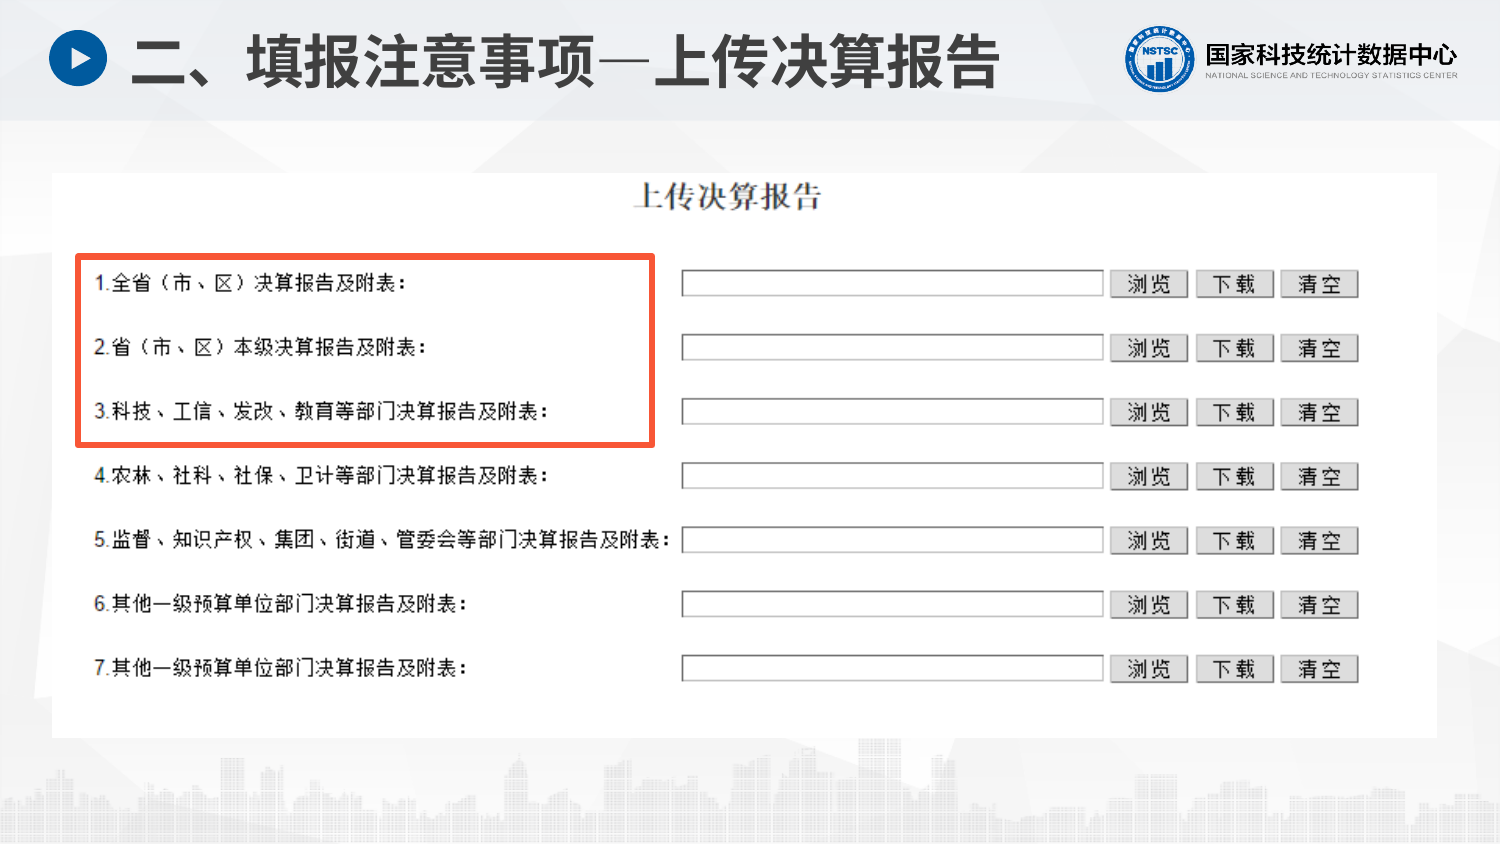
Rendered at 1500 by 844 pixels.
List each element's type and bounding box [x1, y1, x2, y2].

text_box [0, 0, 1500, 123]
picture [0, 123, 1500, 844]
text_box [48, 17, 1080, 104]
picture [1108, 3, 1471, 115]
